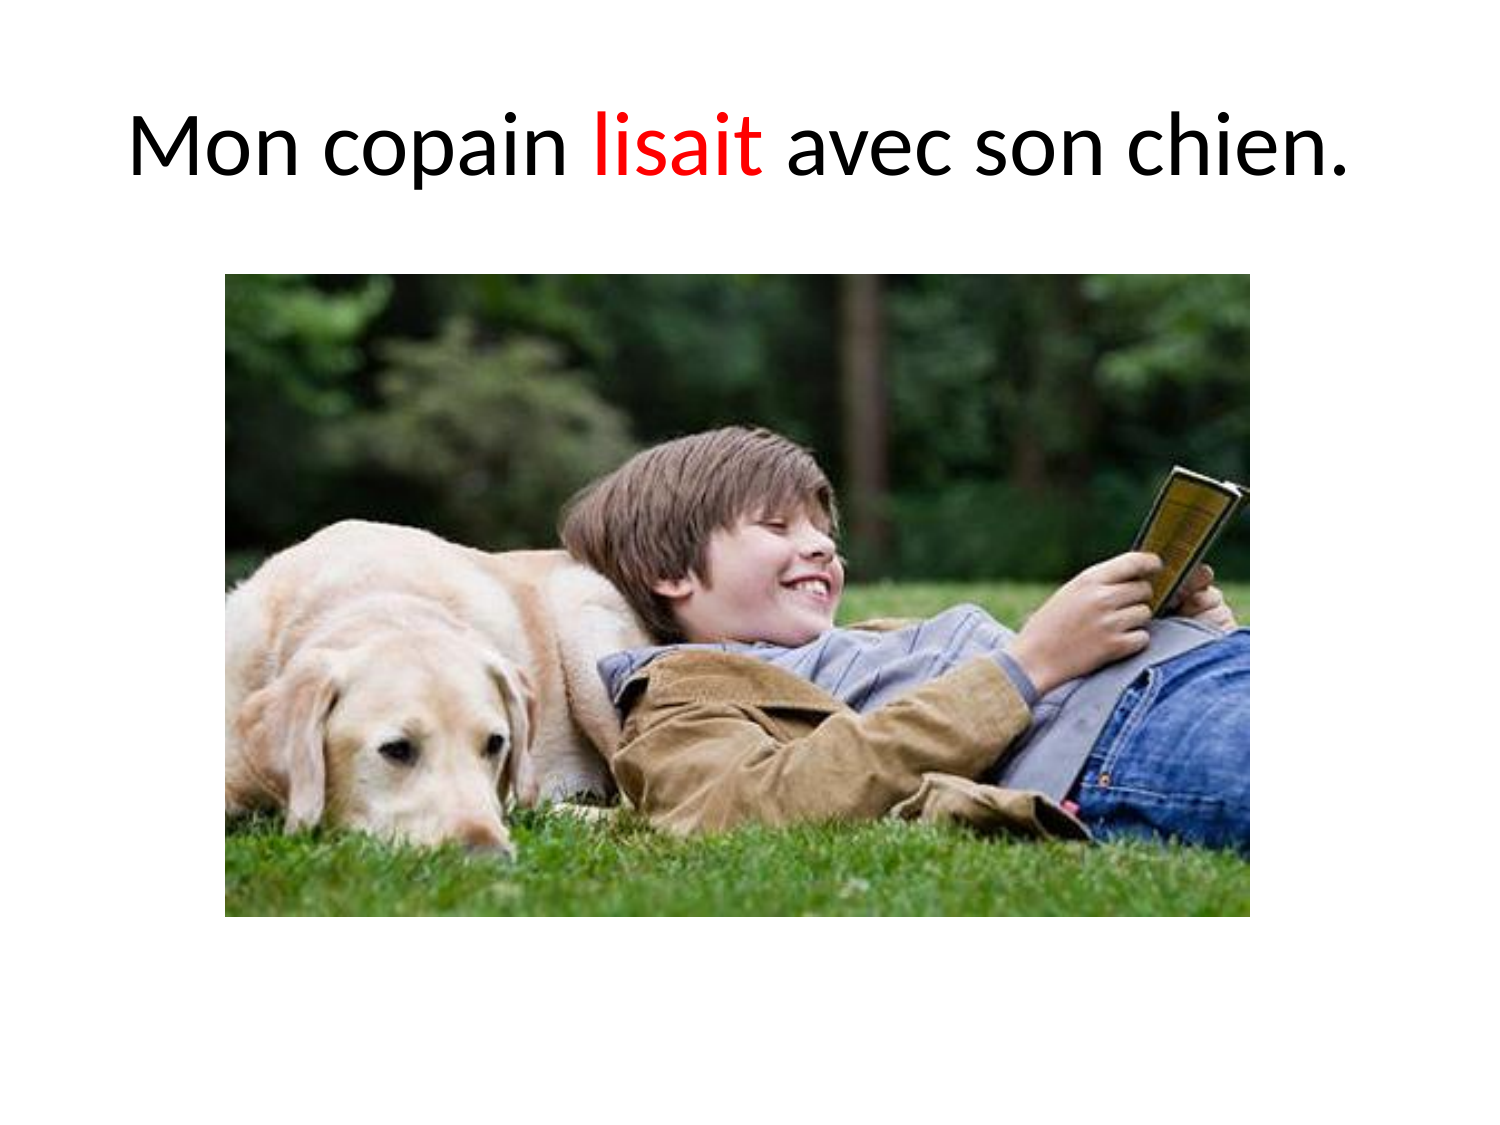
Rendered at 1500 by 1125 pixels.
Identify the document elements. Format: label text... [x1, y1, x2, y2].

title Mon copain lisait avec son chien. [75, 45, 1425, 233]
picture [224, 274, 1251, 917]
